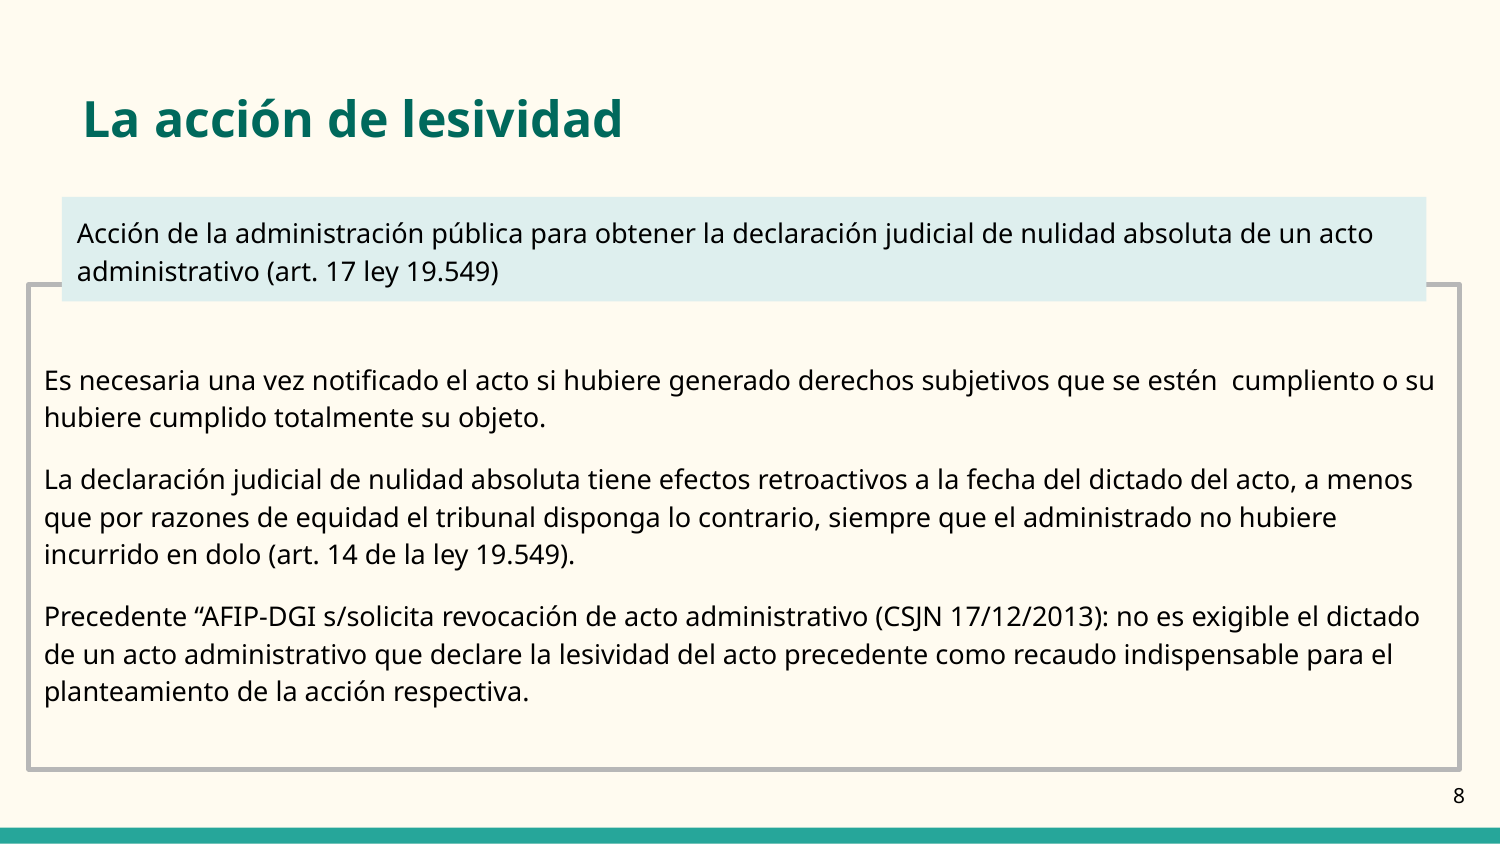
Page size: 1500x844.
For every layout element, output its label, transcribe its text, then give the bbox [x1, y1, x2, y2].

text_box Acción de la administración pública para obtener la declaración judicial de nulidad absoluta de un acto administrativo (art. 17 ley 19.549) [61, 196, 1427, 302]
slide_number ‹#› [1389, 764, 1480, 830]
list Es necesaria una vez notificado el acto si hubiere generado derechos subjetivos que se estén cumpliento o su hubiere cumplido totalmente su objeto. La declaración judicial de nulidad absoluta tiene efectos retroactivos a la fecha del dictado del acto, a menos que por razones de equidad el tribunal disponga lo contrario, siempre que el administrado no hubiere incurrido en dolo (art. 14 de la ley 19.549). Precedente “AFIP-DGI s/solicita revocación de acto administrativo (CSJN 17/12/2013): no es exigible el dictado de un acto administrativo que declare la lesividad del acto precedente como recaudo indispensable para el planteamiento de la acción respectiva. [28, 284, 1460, 770]
title La acción de lesividad [67, 72, 1466, 174]
